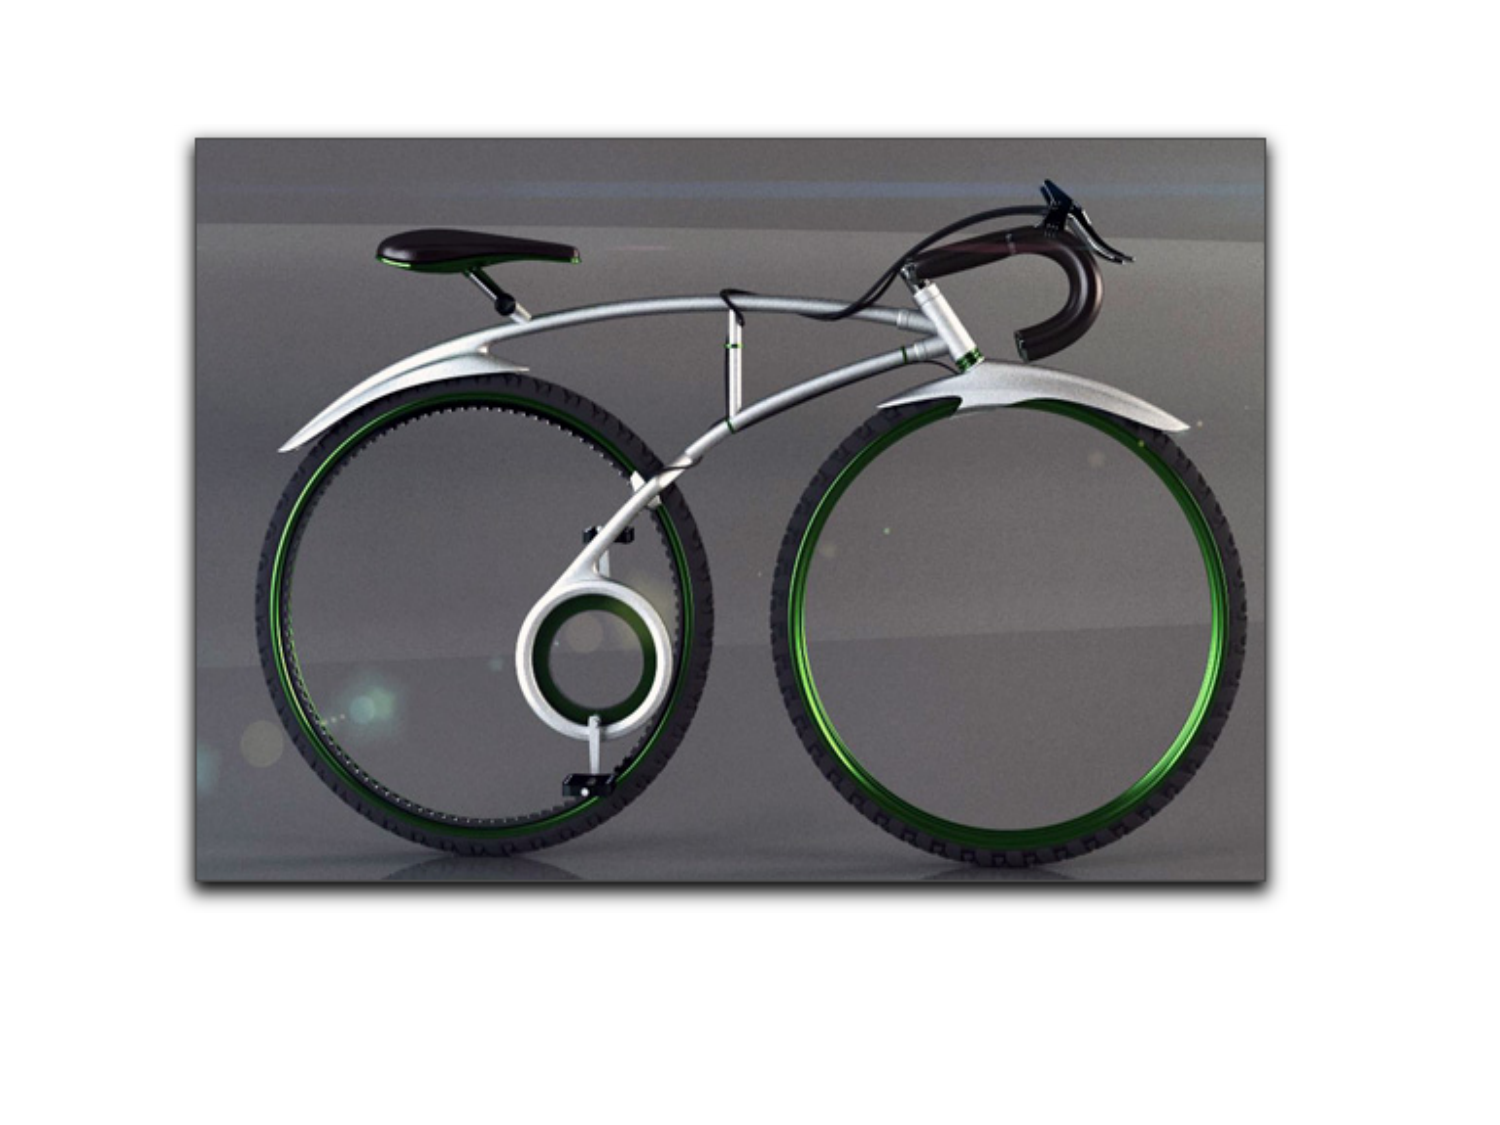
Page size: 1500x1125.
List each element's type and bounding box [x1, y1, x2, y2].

picture [174, 124, 1288, 913]
